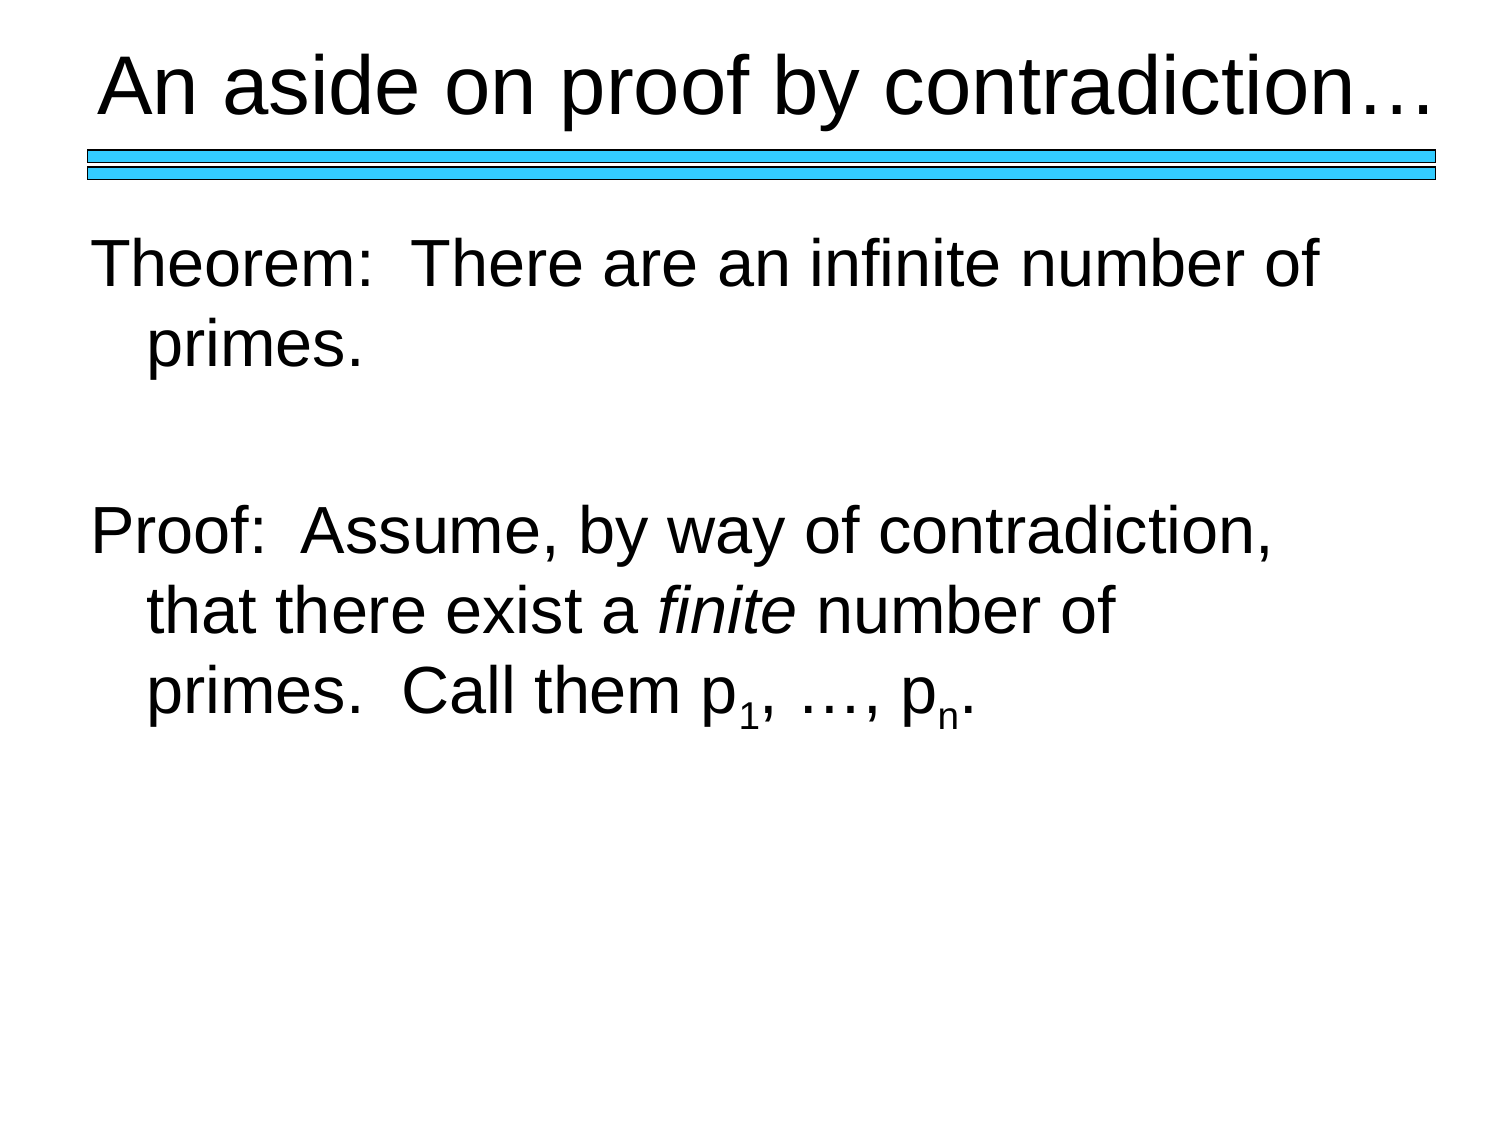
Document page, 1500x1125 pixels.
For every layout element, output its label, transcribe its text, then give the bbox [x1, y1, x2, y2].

list Theorem: There are an infinite number of primes. Proof: Assume, by way of contradiction, that there exist a finite number of primes. Call them p1, …, pn. [75, 212, 1350, 888]
title An aside on proof by contradiction… [37, 0, 1500, 175]
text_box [87, 149, 1436, 180]
